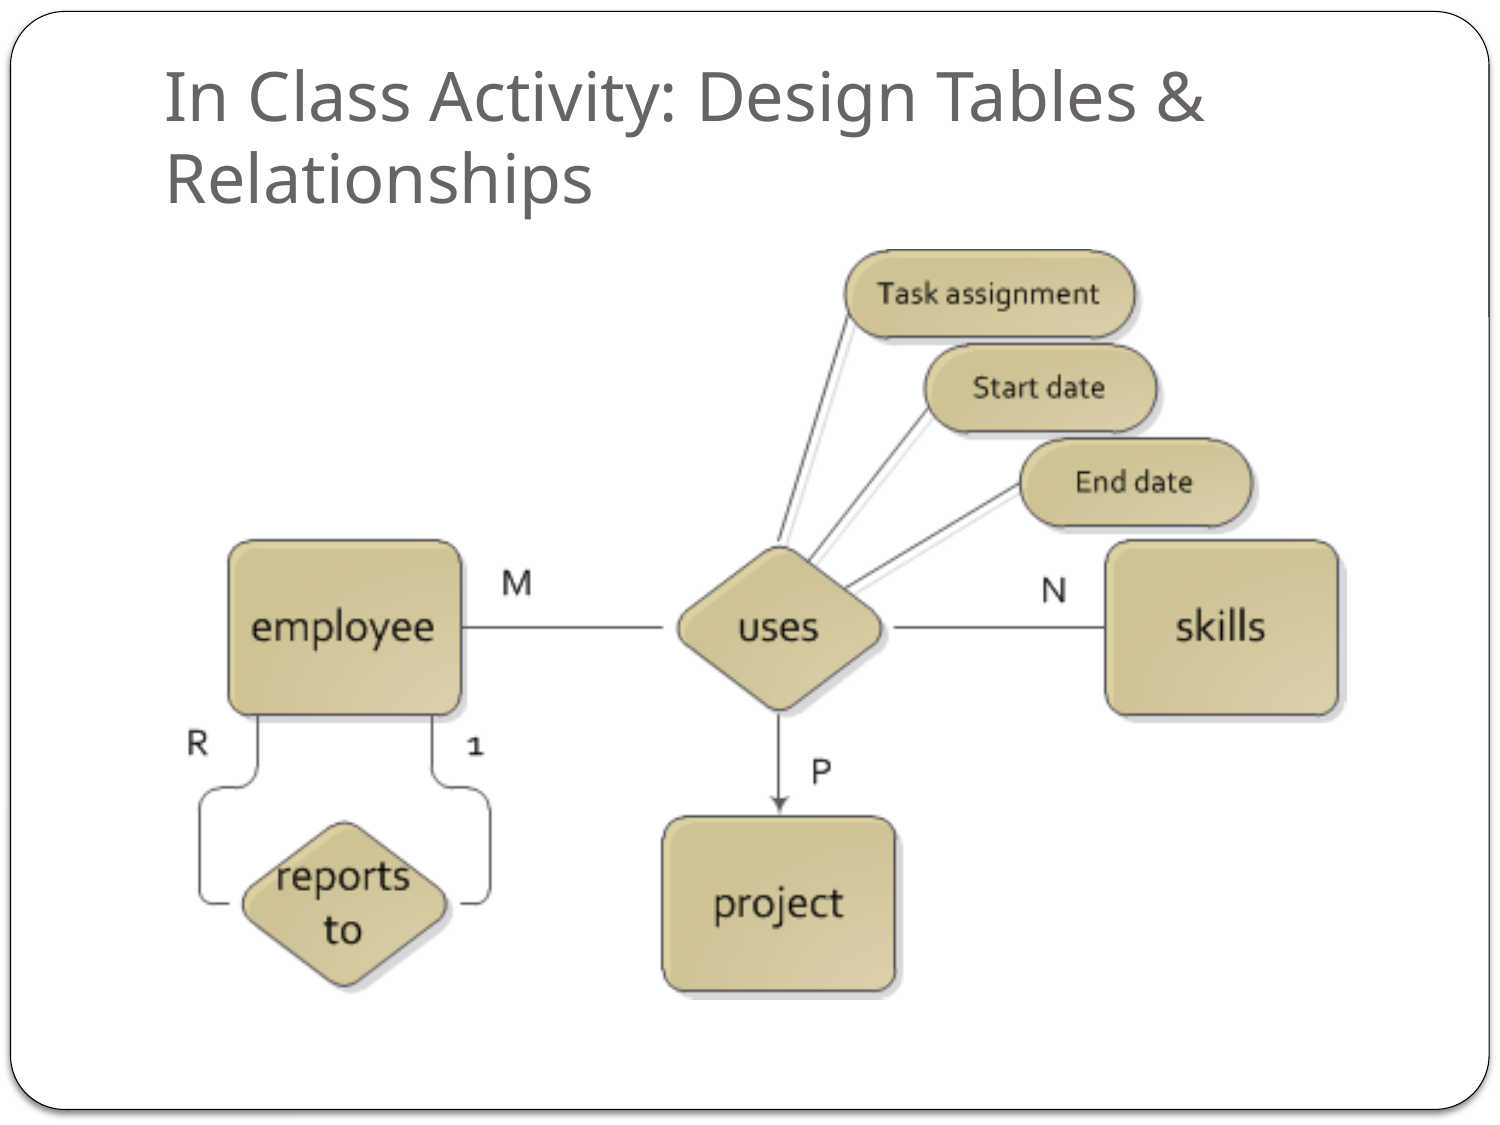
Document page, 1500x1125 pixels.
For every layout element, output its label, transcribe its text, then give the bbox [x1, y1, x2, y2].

picture [187, 249, 1347, 1001]
title In Class Activity: Design Tables & Relationships [150, 45, 1425, 233]
